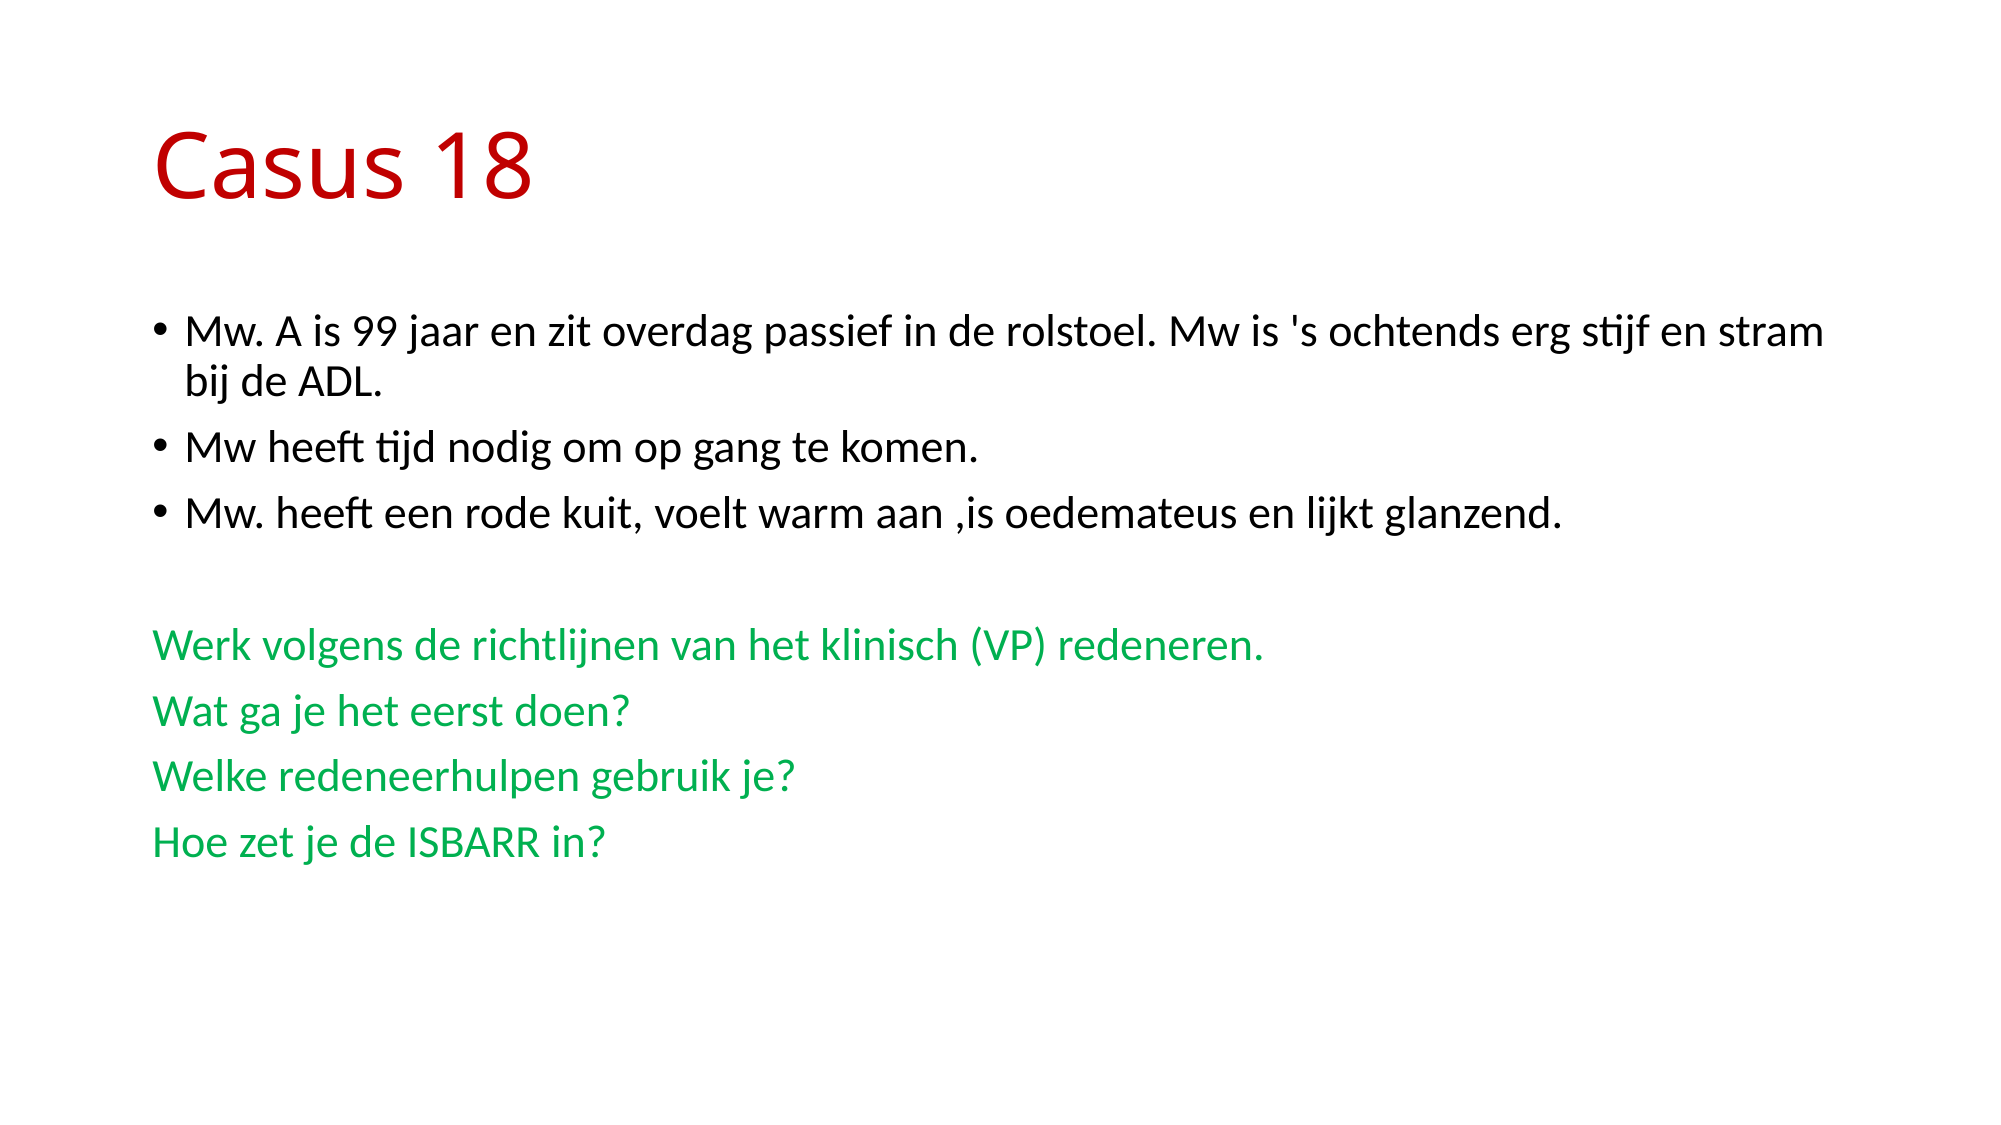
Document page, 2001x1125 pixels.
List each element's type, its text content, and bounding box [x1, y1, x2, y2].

title Casus 18 [137, 59, 1863, 278]
list Mw. A is 99 jaar en zit overdag passief in de rolstoel. Mw is 's ochtends erg stijf en stram bij de ADL. Mw heeft tijd nodig om op gang te komen. Mw. heeft een rode kuit, voelt warm aan ,is oedemateus en lijkt glanzend. Werk volgens de richtlijnen van het klinisch (VP) redeneren. Wat ga je het eerst doen? Welke redeneerhulpen gebruik je? Hoe zet je de ISBARR in? [137, 299, 1863, 1014]
